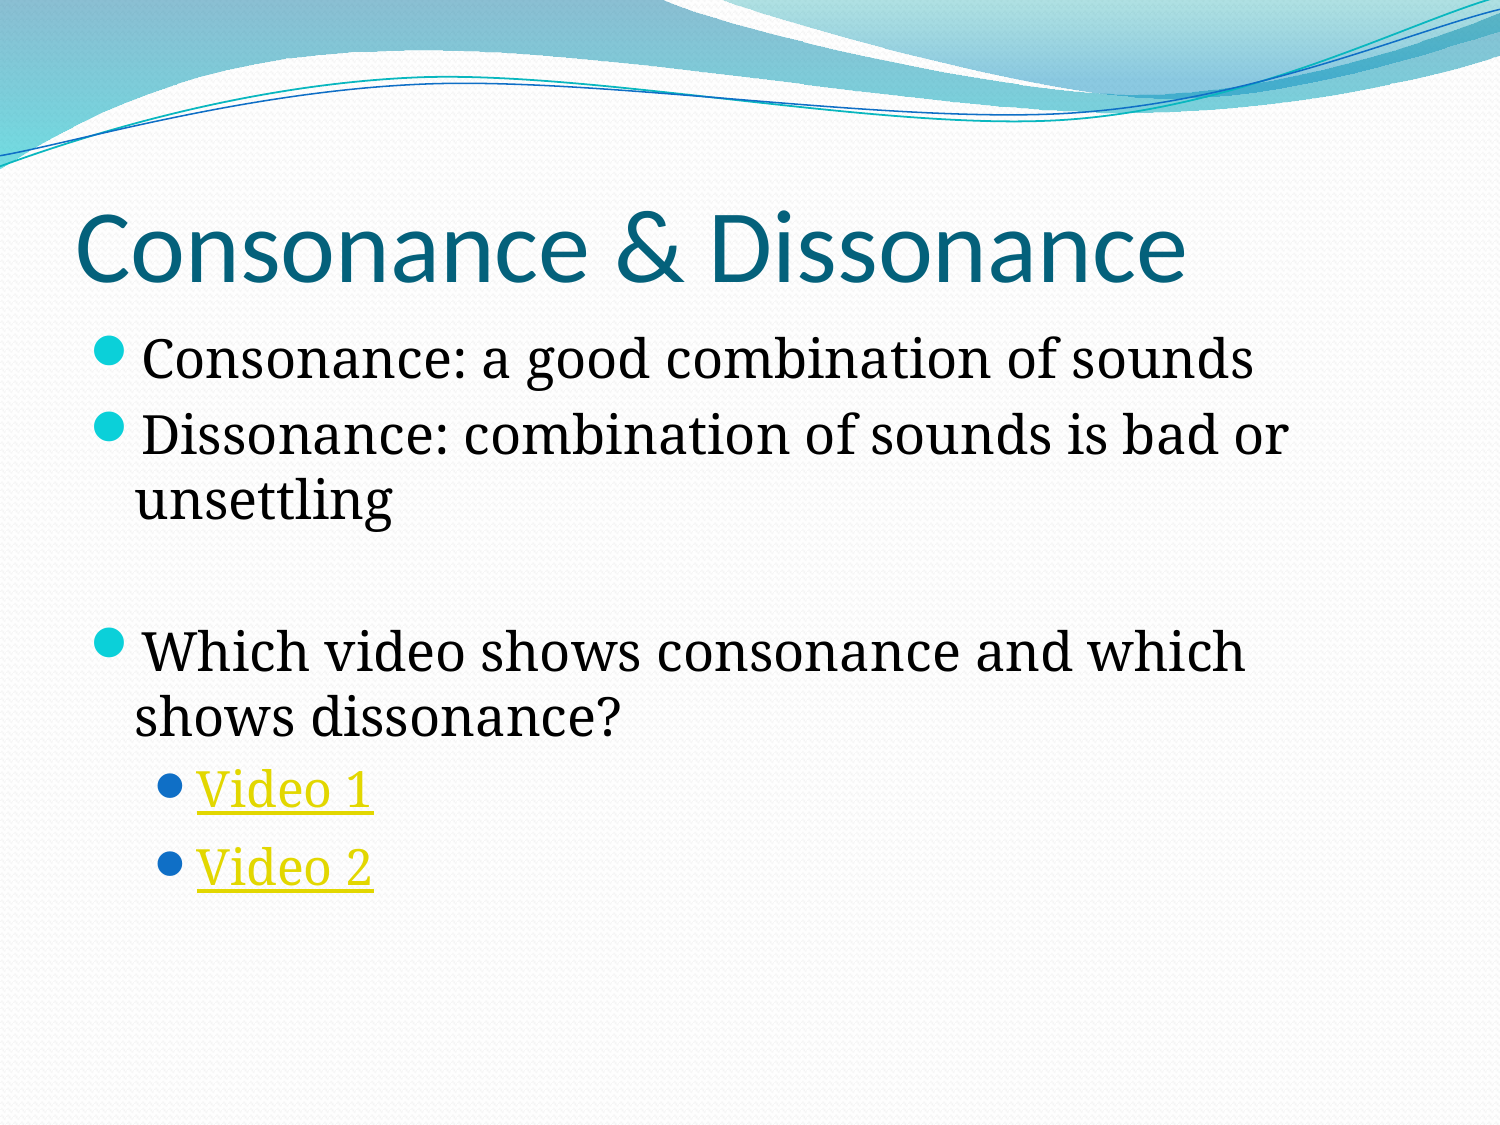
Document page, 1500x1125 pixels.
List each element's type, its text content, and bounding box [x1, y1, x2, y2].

list Consonance: a good combination of sounds Dissonance: combination of sounds is bad or unsettling Which video shows consonance and which shows dissonance? Video 1 Video 2 [75, 317, 1425, 1038]
title Consonance & Dissonance [75, 115, 1425, 303]
